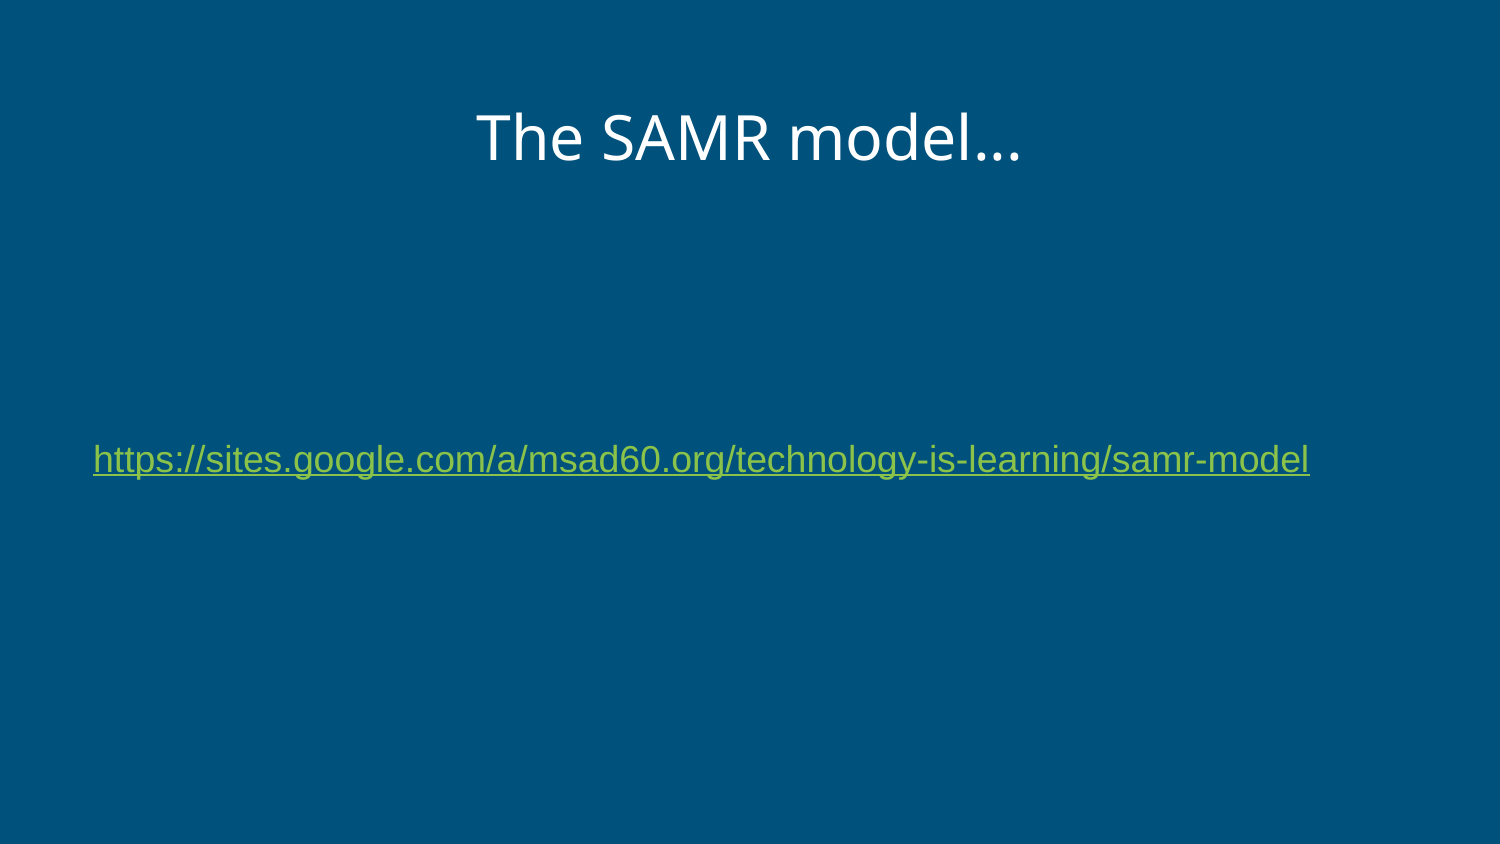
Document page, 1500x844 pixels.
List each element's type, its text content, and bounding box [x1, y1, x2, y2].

title The SAMR model... [63, 75, 1437, 188]
text_box https://sites.google.com/a/msad60.org/technology-is-learning/samr-model [52, 210, 1351, 703]
